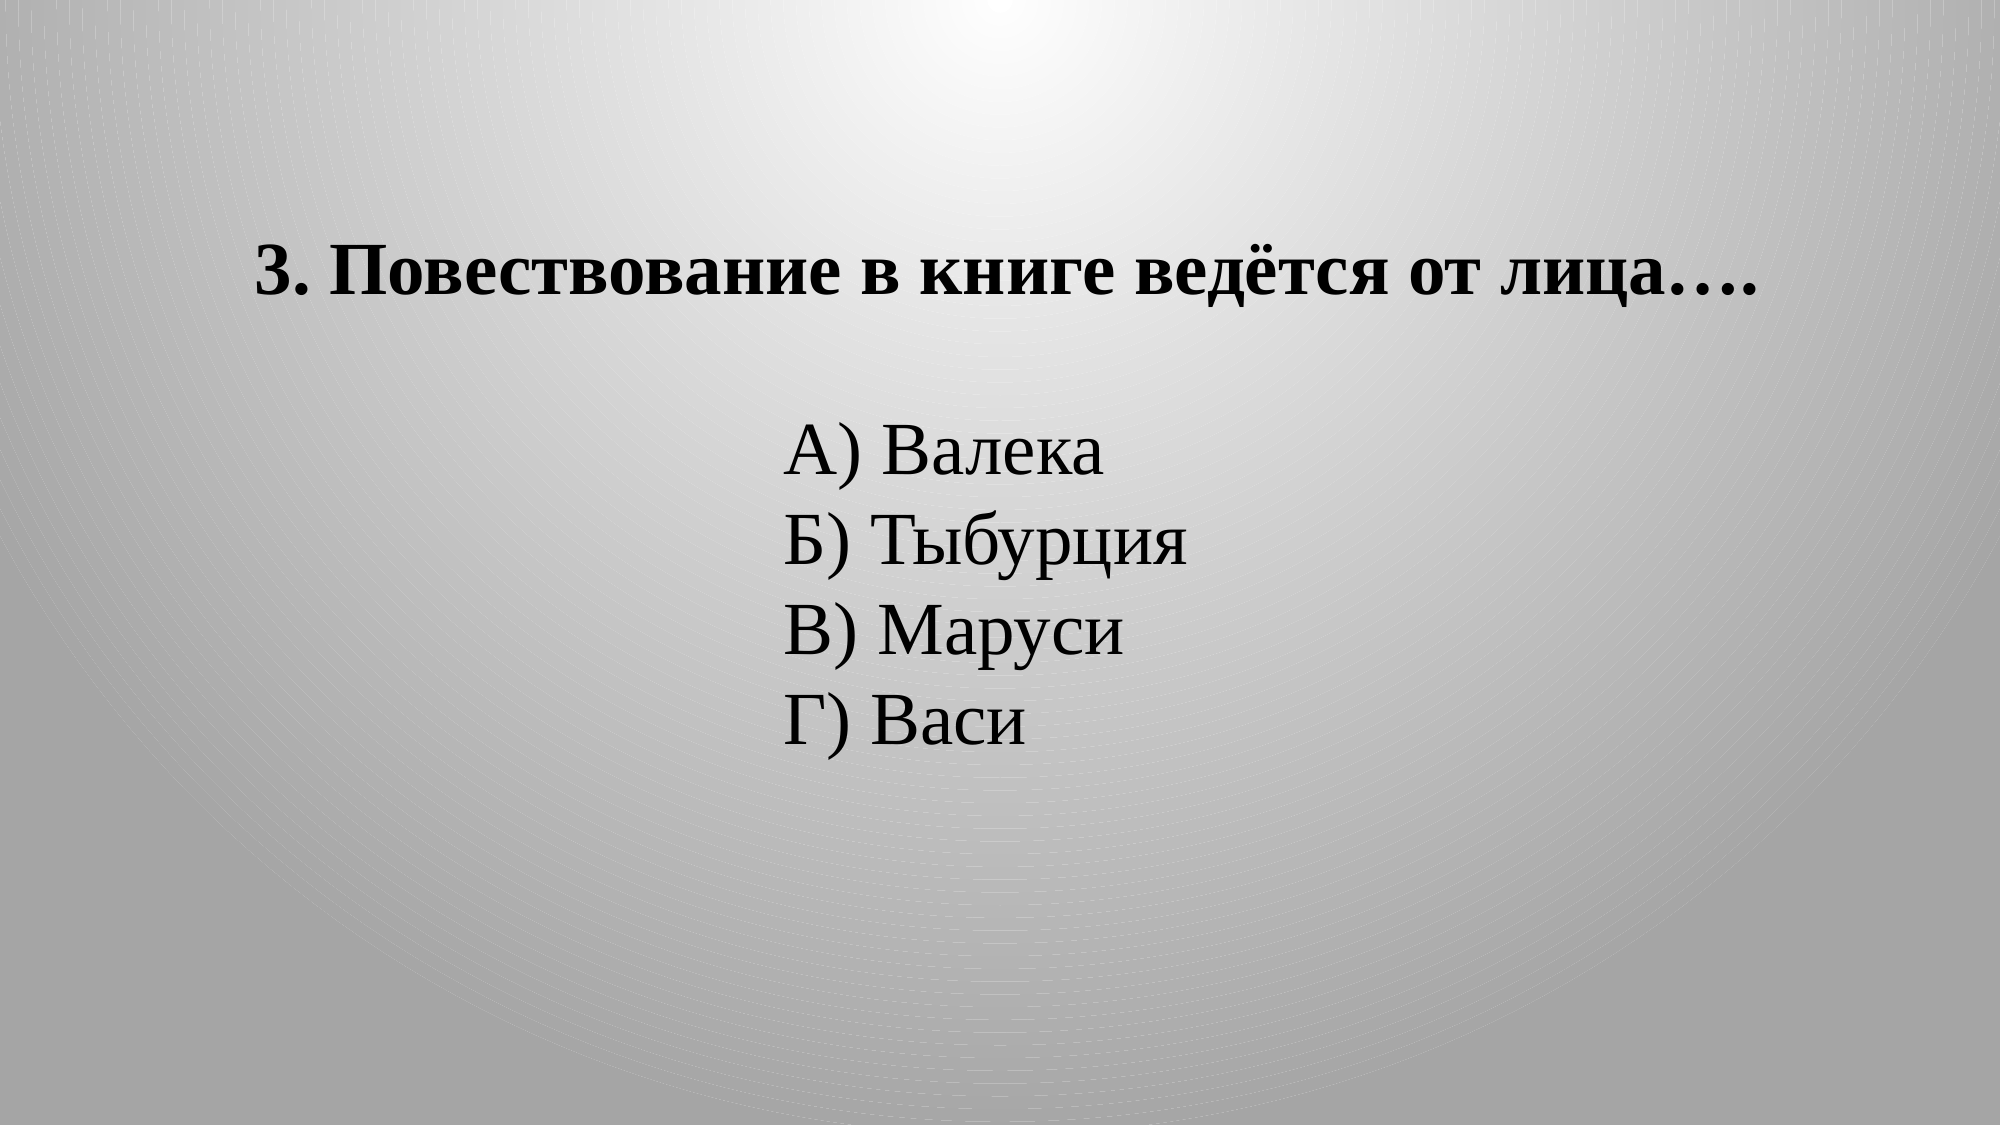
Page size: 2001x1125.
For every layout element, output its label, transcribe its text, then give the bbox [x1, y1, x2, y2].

text_box 3. Повествование в книге ведётся от лица…. А) Валека Б) Тыбурция В) Маруси Г) Васи [240, 212, 1834, 768]
